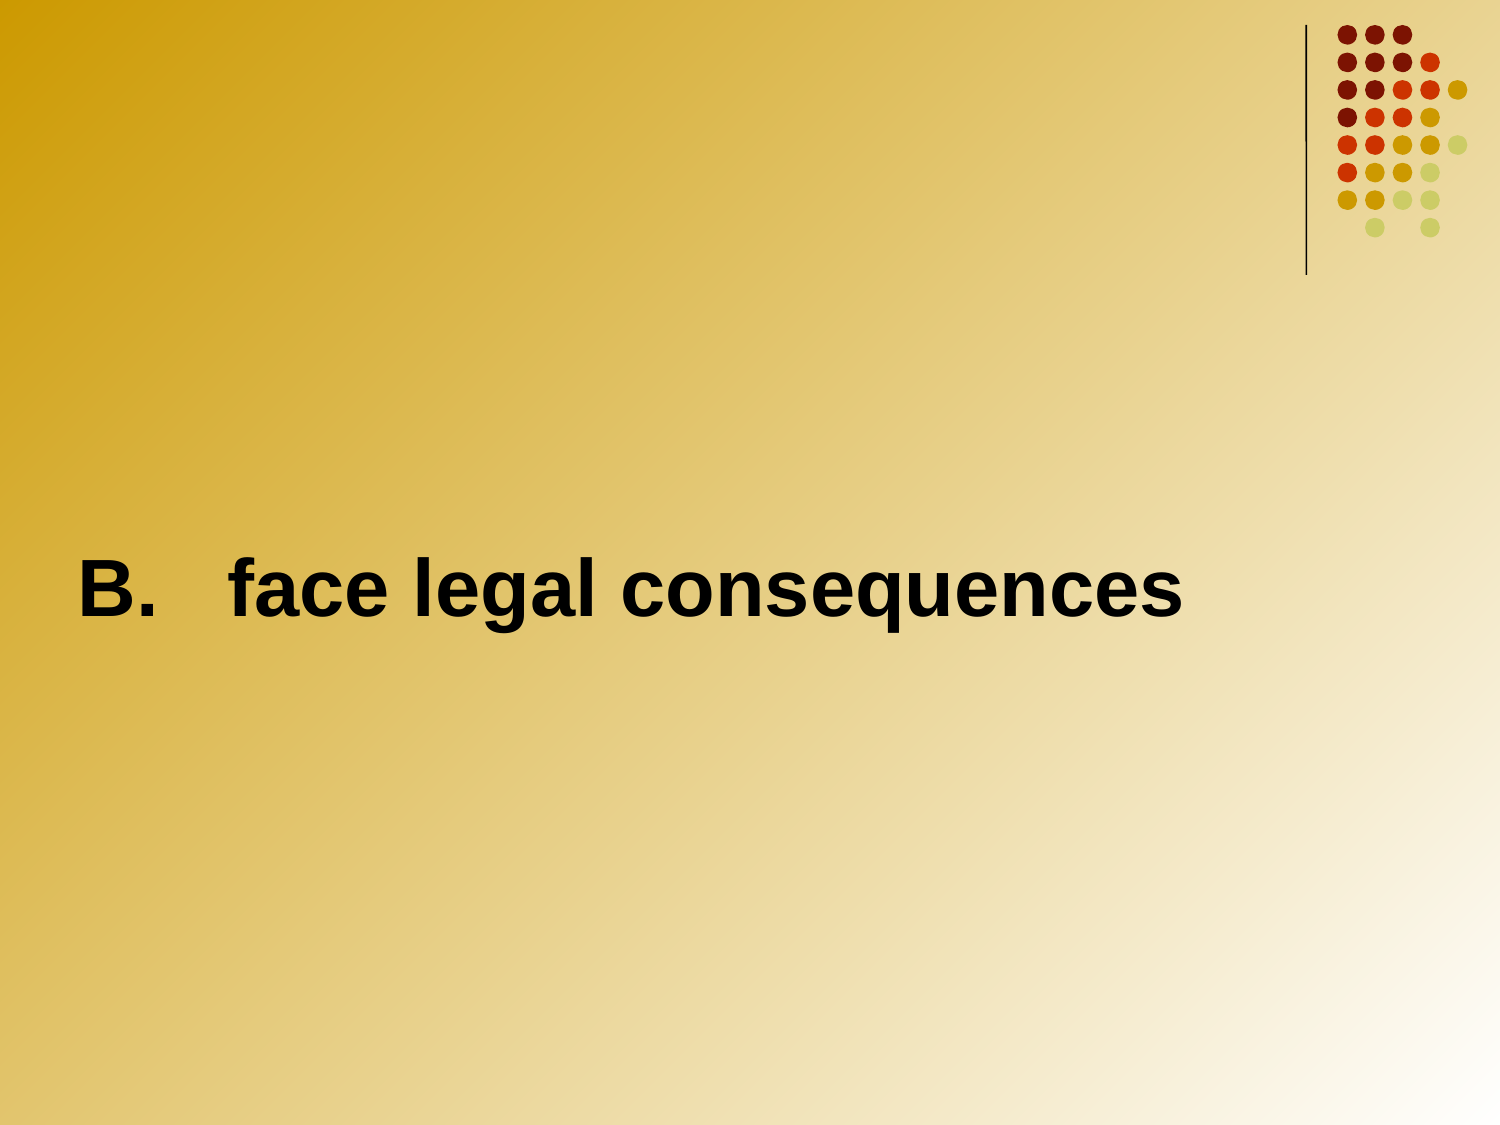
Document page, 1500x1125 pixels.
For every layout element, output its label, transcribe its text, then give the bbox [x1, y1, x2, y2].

title B. face legal consequences [62, 525, 1388, 738]
